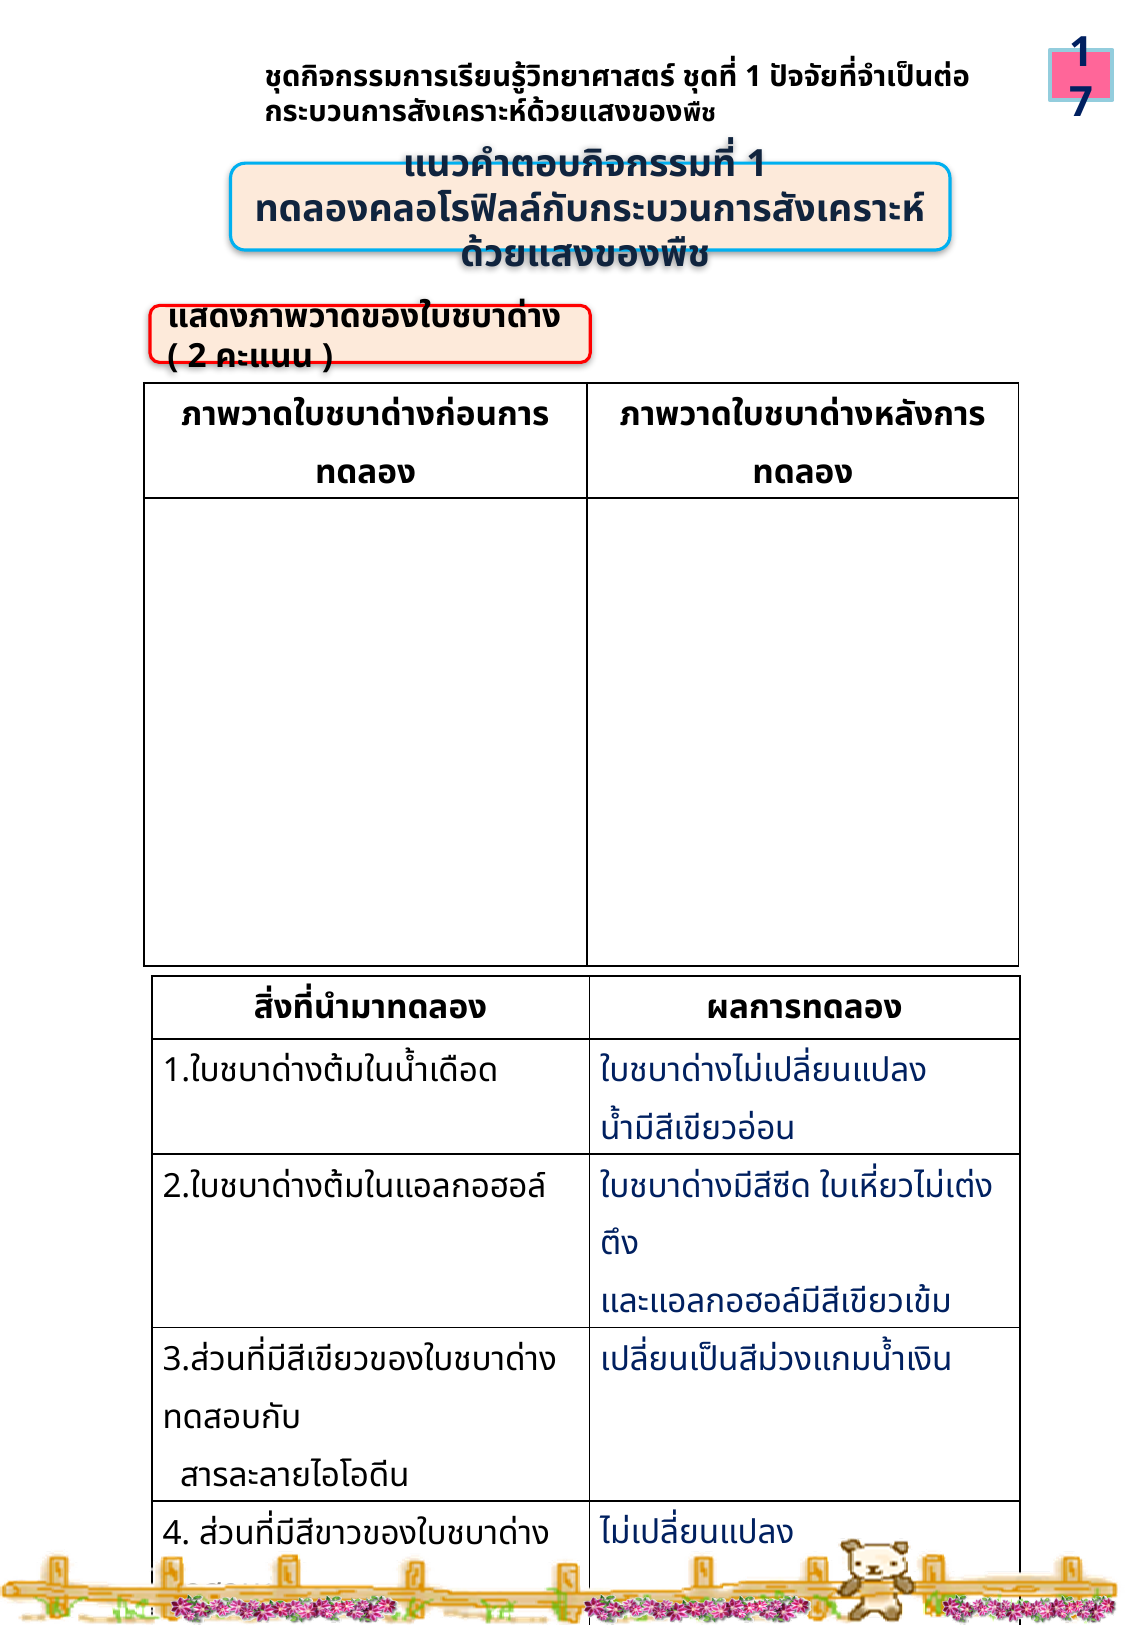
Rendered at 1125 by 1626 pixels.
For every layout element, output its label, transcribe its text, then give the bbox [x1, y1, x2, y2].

table_cell 4. ส่วนที่มีสีขาวของใบชบาด่างทดสอบกับ สารละลายไอโอดีน [153, 1502, 589, 1535]
text_box แสดงภาพวาดของใบชบาด่าง ( 2 คะแนน ) [149, 304, 592, 364]
table_cell ใบชบาด่างมีสีซีด ใบเหี่ยวไม่เต่งตึง และแอลกอฮอล์มีสีเขียวเข้ม [590, 1155, 1019, 1327]
table_header ภาพวาดใบชบาด่างหลังการทดลอง [588, 384, 1018, 497]
text_box แนวคำตอบกิจกรรมที่ 1 ทดลองคลอโรฟิลล์กับกระบวนการสังเคราะห์ด้วยแสงของพืช [229, 162, 951, 251]
table_header ผลการทดลอง [590, 977, 1019, 1038]
table_cell ไม่เปลี่ยนแปลง [590, 1502, 1019, 1535]
table_header สิ่งที่นำมาทดลอง [153, 977, 589, 1038]
table_cell [588, 499, 1018, 965]
table_header ภาพวาดใบชบาด่างก่อนการทดลอง [145, 384, 586, 497]
table_cell 3.ส่วนที่มีสีเขียวของใบชบาด่างทดสอบกับ สารละลายไอโอดีน [153, 1328, 589, 1500]
table_cell เปลี่ยนเป็นสีม่วงแกมน้ำเงิน [590, 1328, 1019, 1500]
picture [0, 1537, 1125, 1625]
table_cell [145, 499, 586, 965]
table_cell ใบชบาด่างไม่เปลี่ยนแปลง น้ำมีสีเขียวอ่อน [590, 1040, 1019, 1153]
text_box 17 [1048, 48, 1114, 102]
table_cell 1.ใบชบาด่างต้มในน้ำเดือด [153, 1040, 589, 1153]
table_cell 2.ใบชบาด่างต้มในแอลกอฮอล์ [153, 1155, 589, 1327]
picture [178, 462, 733, 551]
text_box ชุดกิจกรรมการเรียนรู้วิทยาศาสตร์ ชุดที่ 1 ปัจจัยที่จำเป็นต่อกระบวนการสังเคราะห์ด้วยแสงของพืช [249, 49, 1085, 135]
